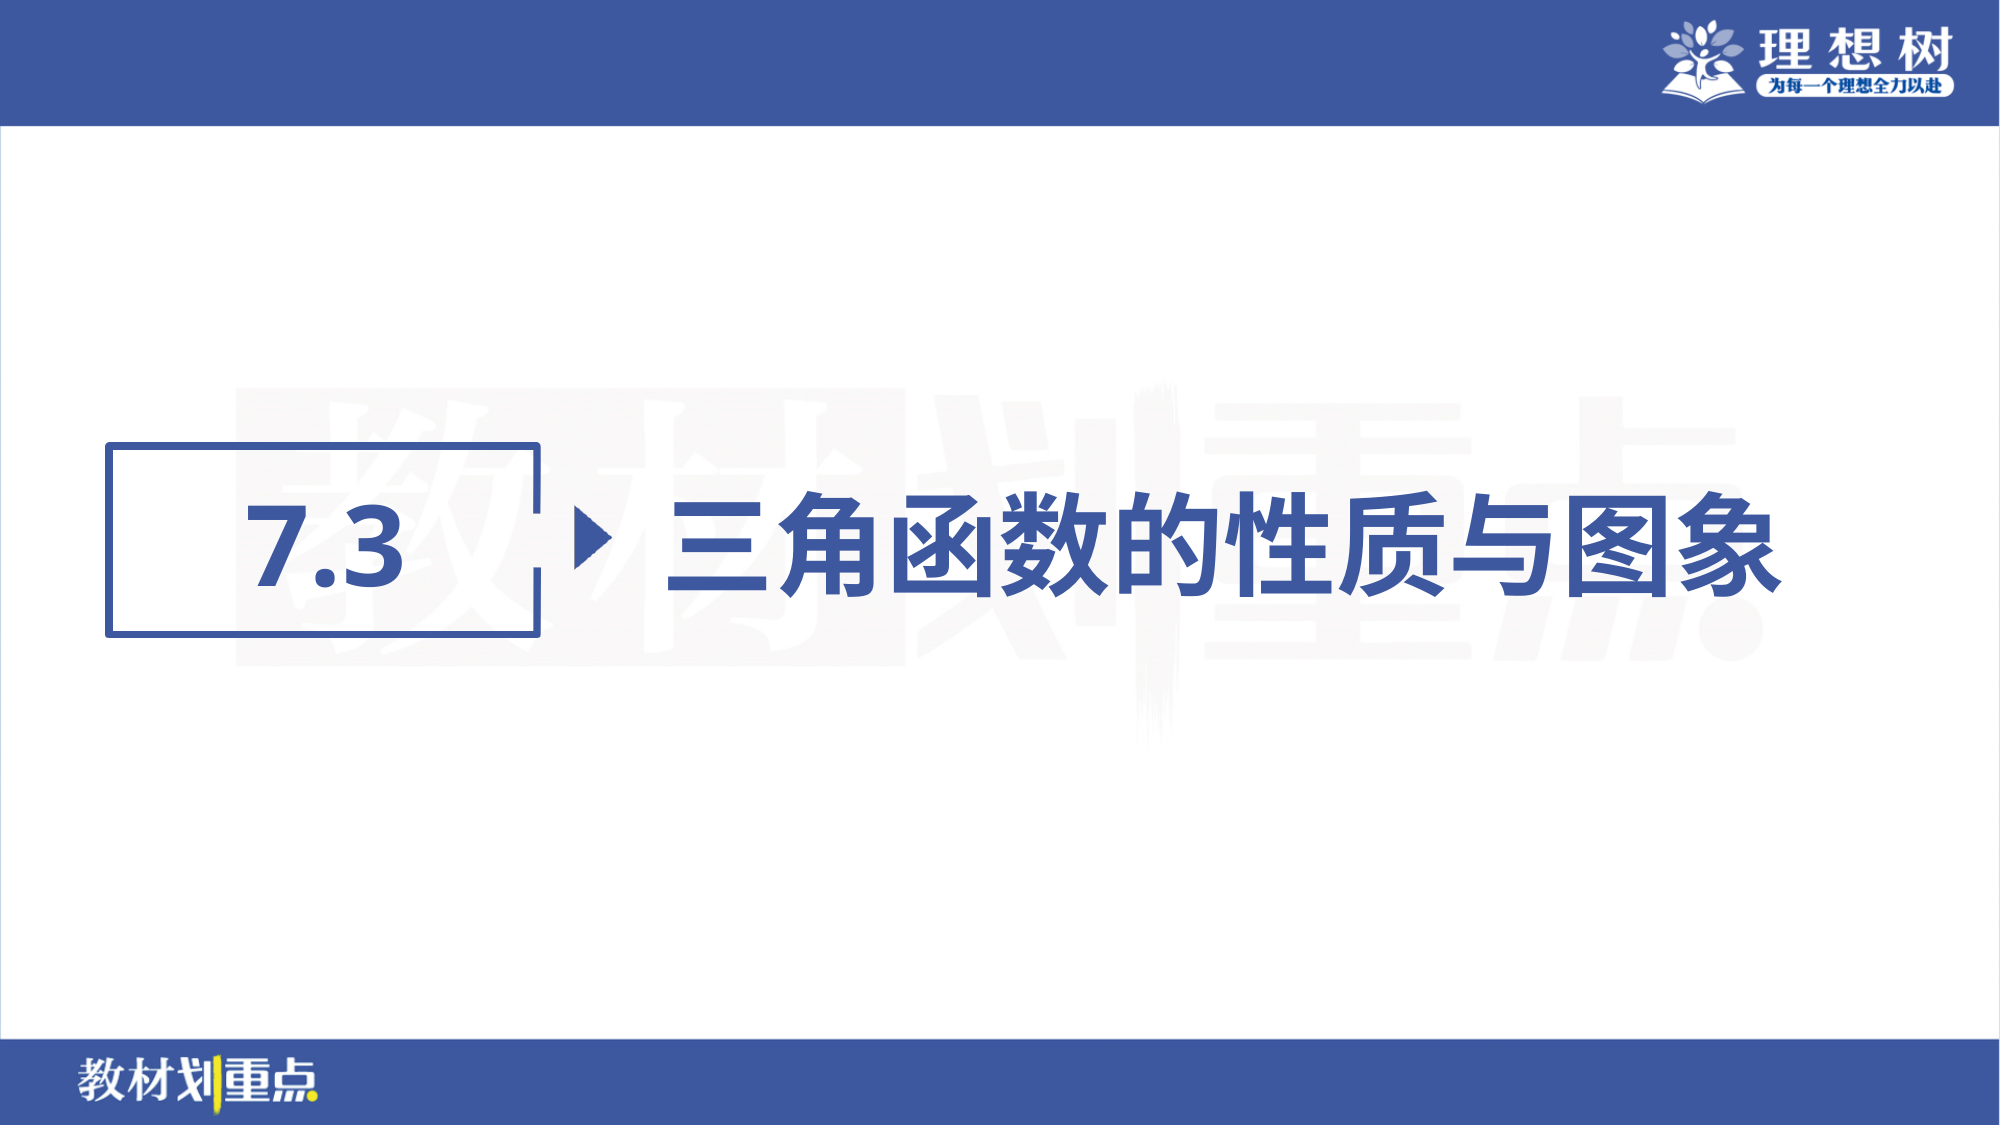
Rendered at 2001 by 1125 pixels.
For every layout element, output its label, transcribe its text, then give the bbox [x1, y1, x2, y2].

text_box 三角函数的性质与图象 [661, 383, 1982, 698]
picture [0, 0, 2000, 1125]
